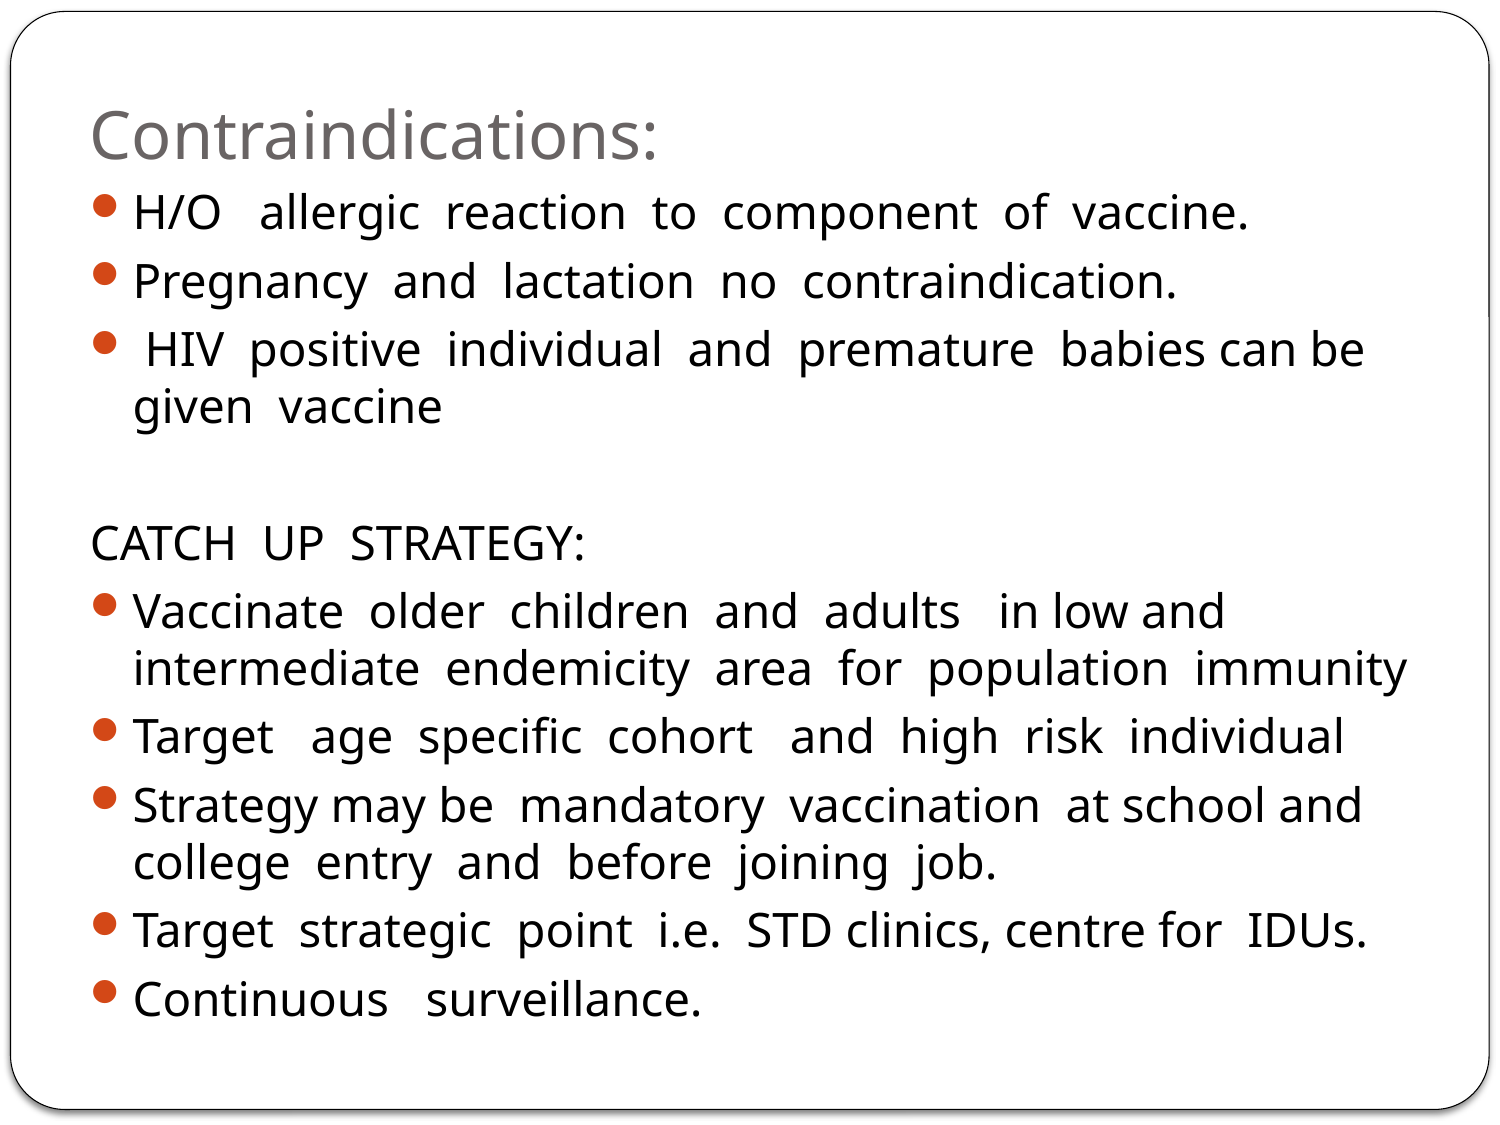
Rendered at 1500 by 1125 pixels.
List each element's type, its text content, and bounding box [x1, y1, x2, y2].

title Contraindications: [75, 45, 1425, 174]
list H/O allergic reaction to component of vaccine. Pregnancy and lactation no contraindication. HIV positive individual and premature babies can be given vaccine CATCH UP STRATEGY: Vaccinate older children and adults in low and intermediate endemicity area for population immunity Target age specific cohort and high risk individual Strategy may be mandatory vaccination at school and college entry and before joining job. Target strategic point i.e. STD clinics, centre for IDUs. Continuous surveillance. [75, 174, 1425, 1088]
